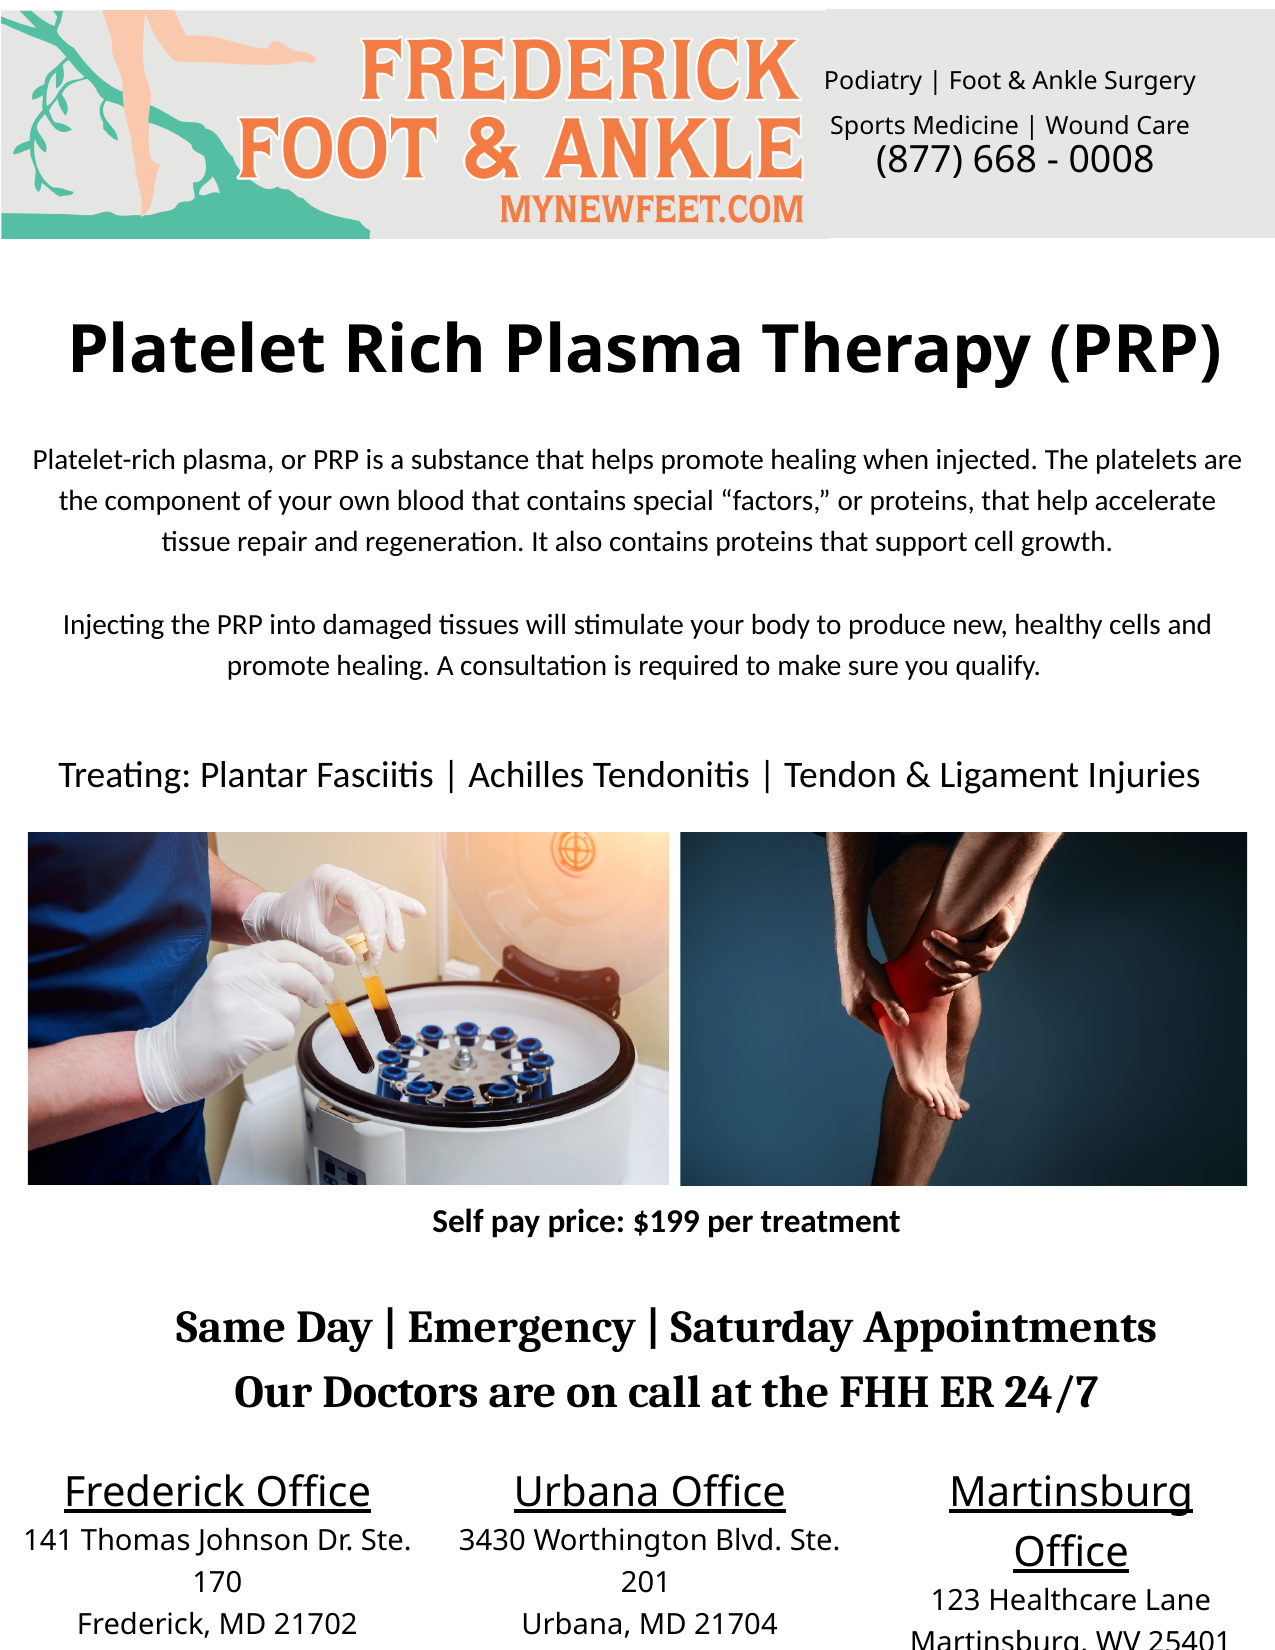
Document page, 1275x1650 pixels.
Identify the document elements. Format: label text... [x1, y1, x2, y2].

picture [1, 9, 829, 239]
text_box Urbana Office 3430 Worthington Blvd. Ste. 201 Urbana, MD 21704 [424, 1447, 875, 1648]
text_box Frederick Office 141 Thomas Johnson Dr. Ste. 170 Frederick, MD 21702 [0, 1447, 424, 1648]
text_box [829, 9, 1275, 238]
text_box Same Day | Emergency | Saturday Appointments Our Doctors are on call at the FHH ER 24/7 [66, 1279, 1268, 1421]
text_box Platelet-rich plasma, or PRP is a substance that helps promote healing when injected. The platelets are the component of your own blood that contains special “factors,” or proteins, that help accelerate tissue repair and regeneration. It also contains proteins that support cell growth. Injecting the PRP into damaged tissues will stimulate your body to produce new, healthy cells and promote healing. A consultation is required to make sure you qualify. [16, 426, 1259, 689]
text_box Treating: Plantar Fasciitis | Achilles Tendonitis | Tendon & Ligament Injuries [43, 742, 1233, 803]
text_box Platelet Rich Plasma Therapy (PRP) [43, 283, 1247, 502]
text_box Podiatry | Foot & Ankle Surgery Sports Medicine | Wound Care [829, 42, 1259, 192]
picture [680, 832, 1248, 1186]
text_box Martinsburg Office 123 Healthcare Lane Martinsburg, WV 25401 [875, 1447, 1268, 1650]
picture [27, 832, 670, 1186]
text_box Self pay price: $199 per treatment [414, 1185, 919, 1253]
